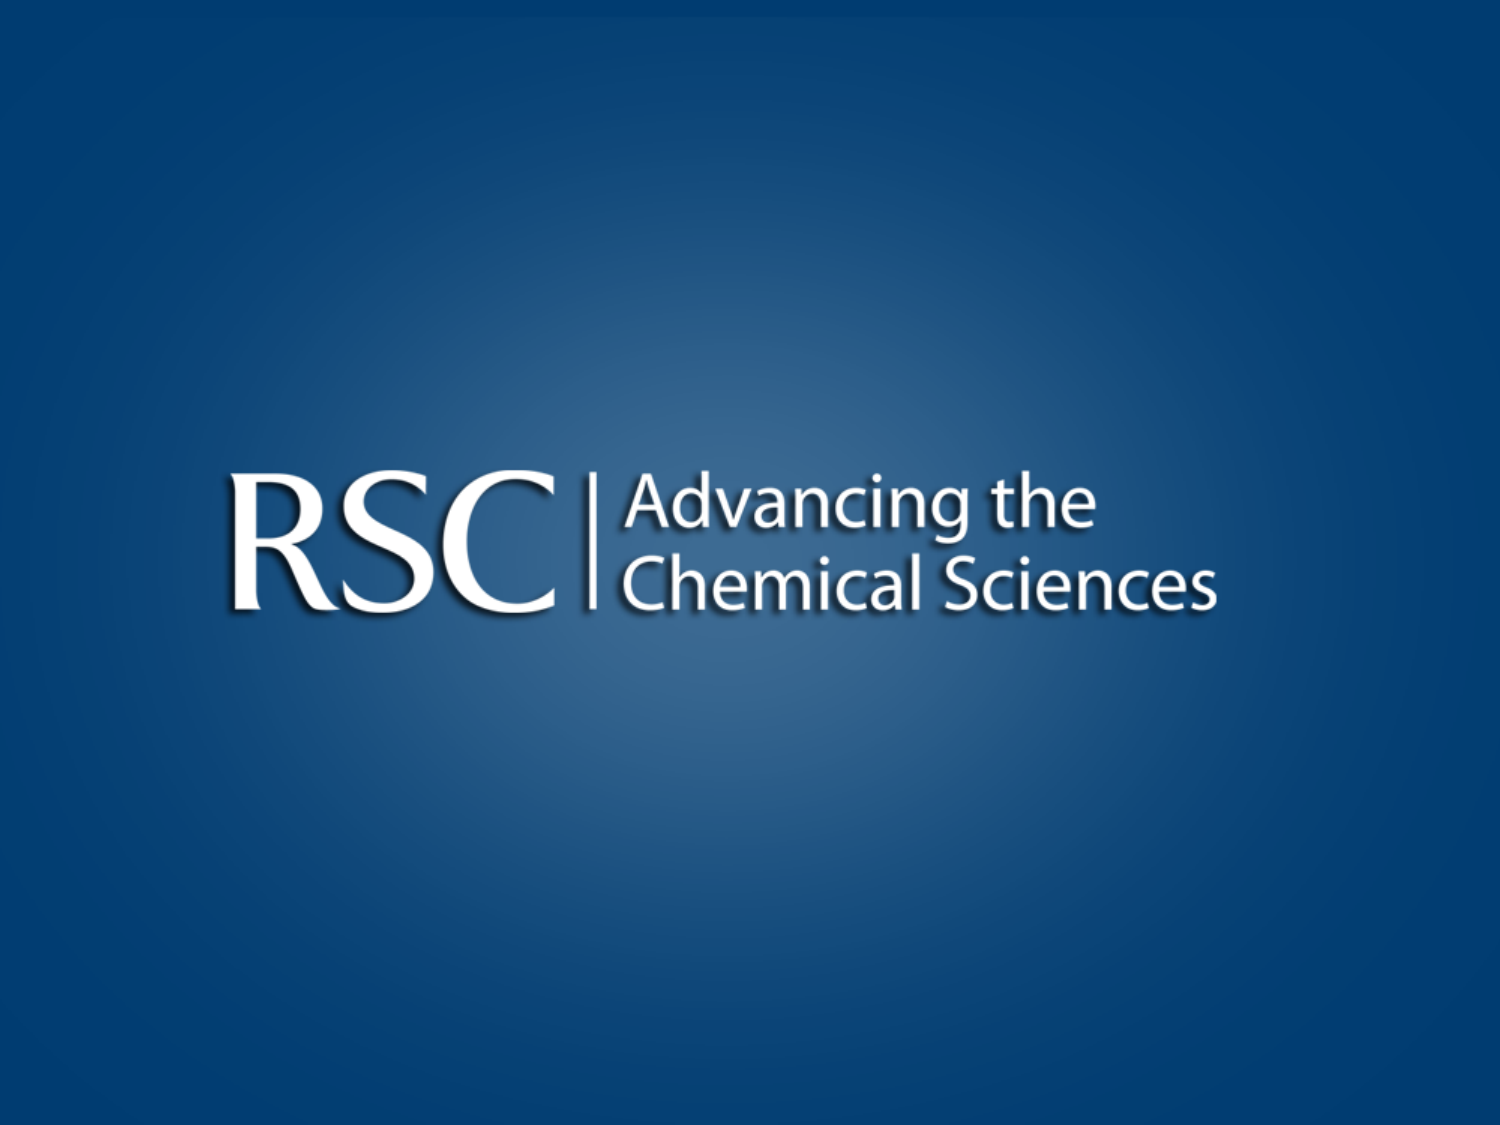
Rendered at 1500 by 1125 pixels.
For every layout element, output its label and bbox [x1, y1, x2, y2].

list [0, 0, 1500, 1125]
